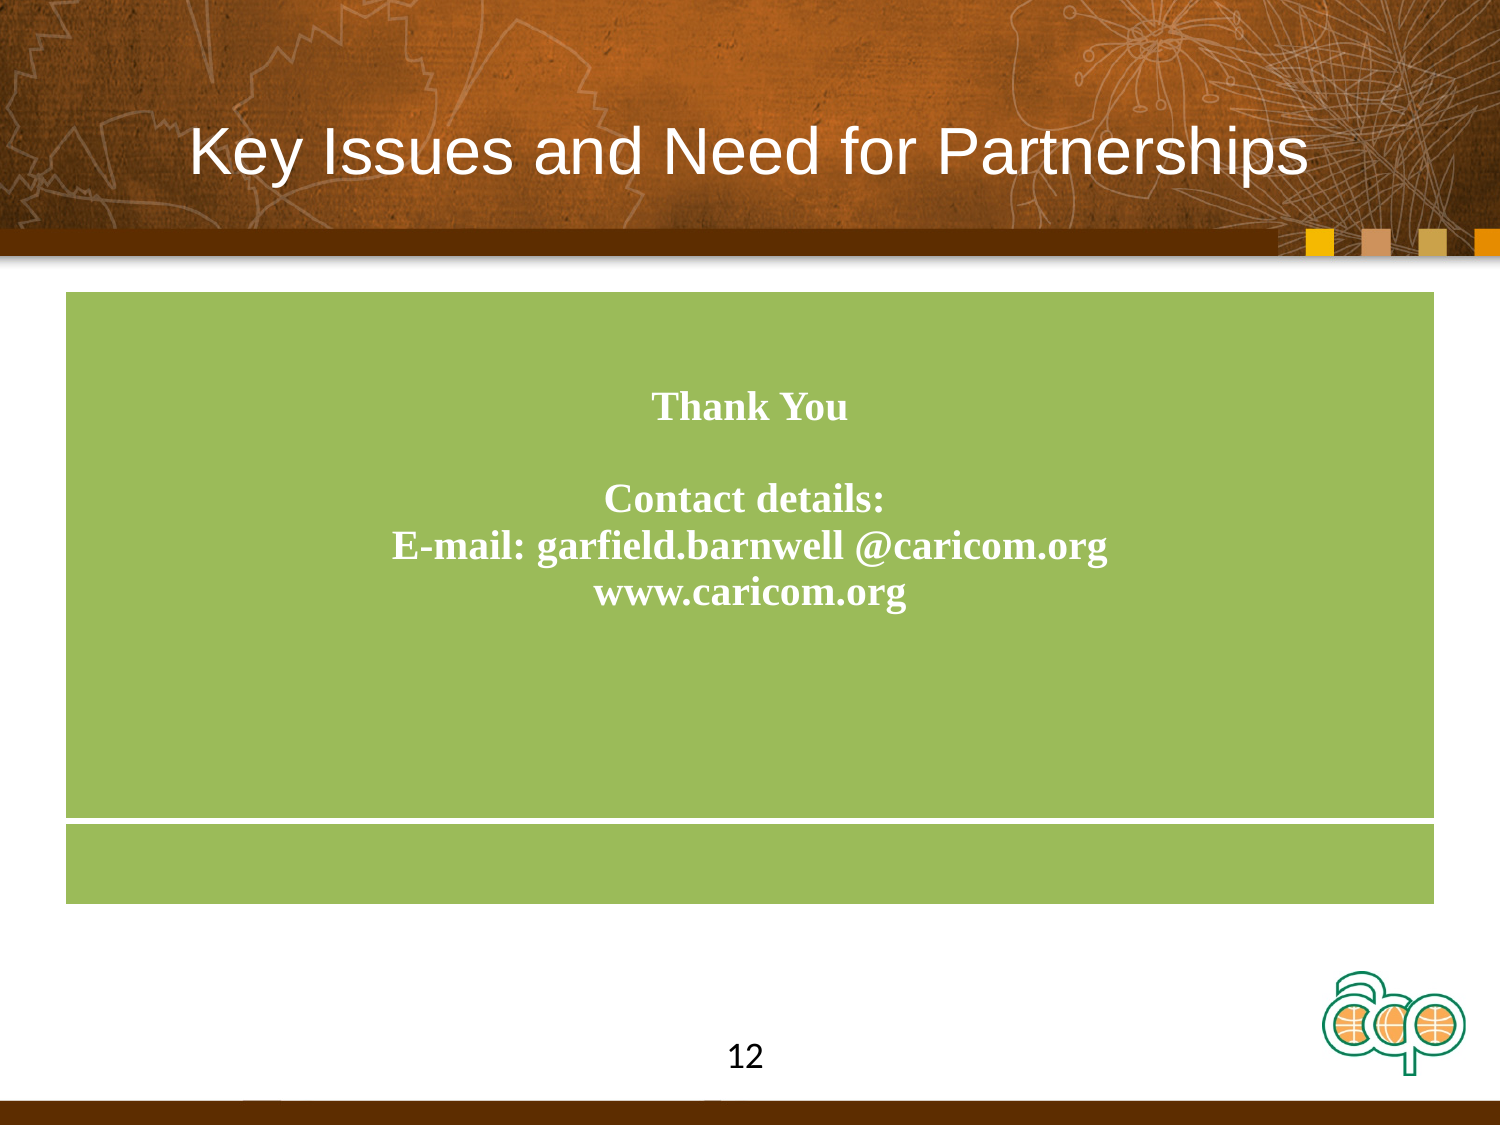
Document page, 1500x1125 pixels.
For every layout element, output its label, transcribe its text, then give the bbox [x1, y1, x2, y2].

picture [0, 0, 1500, 1125]
table_cell [66, 824, 1434, 904]
table_header Thank You Contact details: E-mail: garfield.barnwell @caricom.org www.caricom.org [66, 292, 1434, 818]
title Key Issues and Need for Partnerships [74, 62, 1426, 234]
slide_number 12 [561, 1023, 911, 1067]
